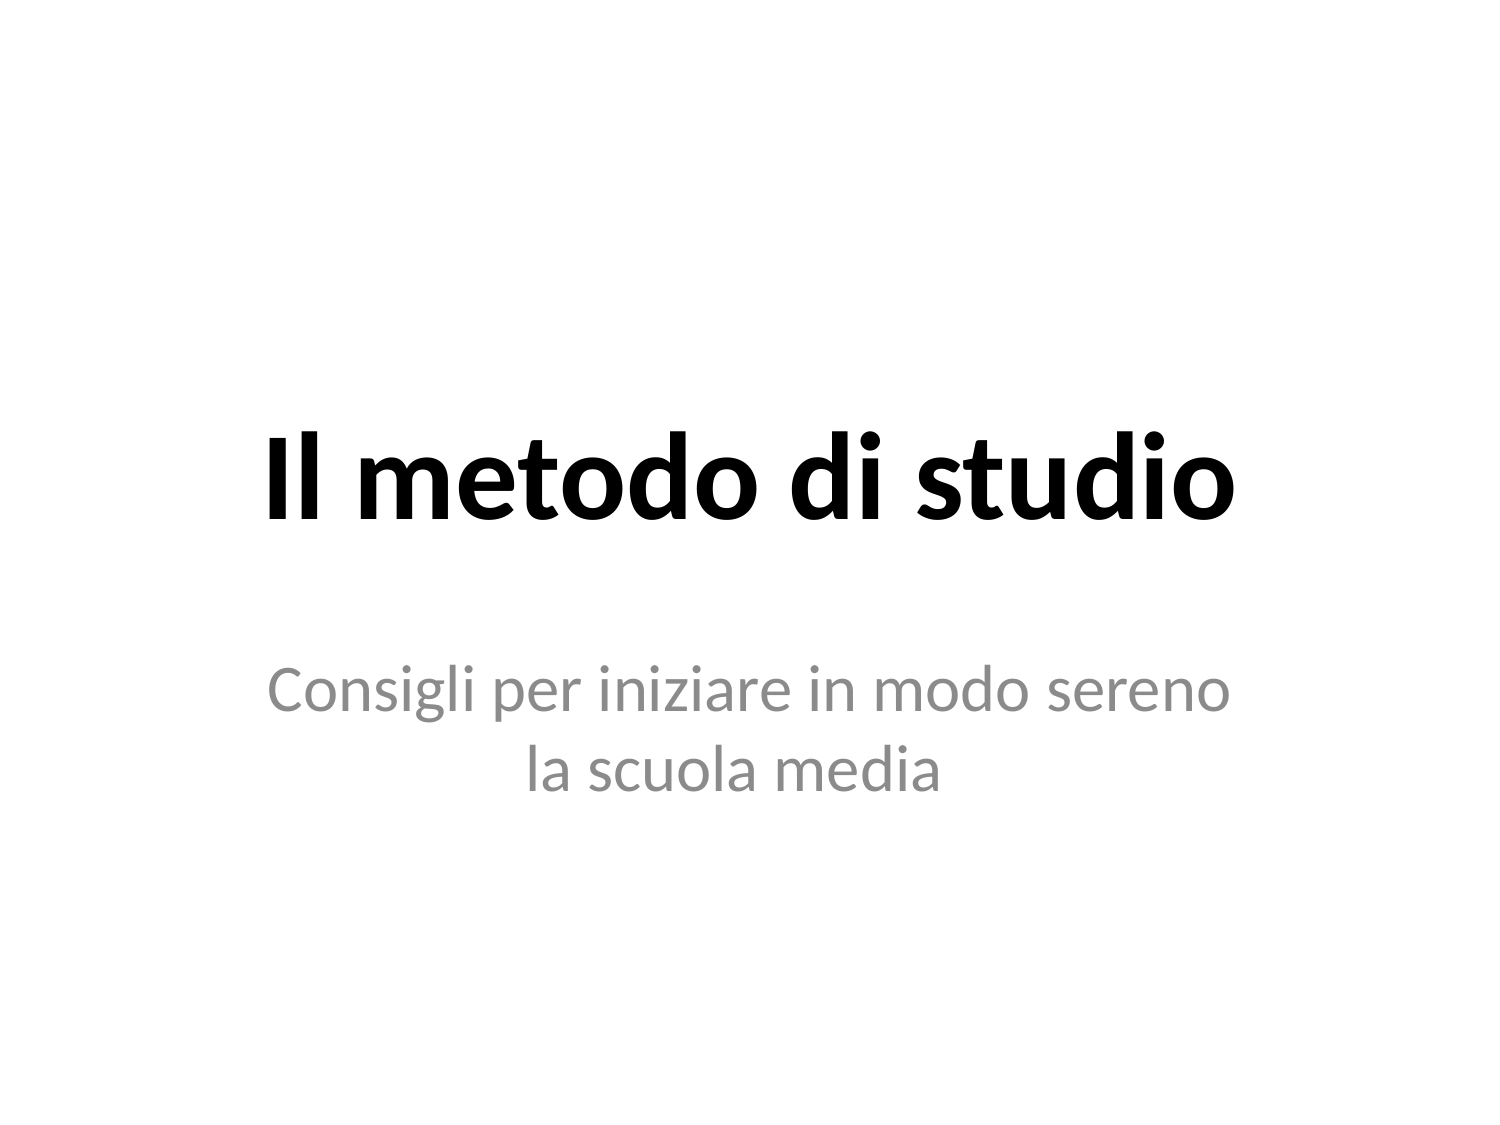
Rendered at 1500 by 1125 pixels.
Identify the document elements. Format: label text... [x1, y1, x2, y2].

title Il metodo di studio [112, 349, 1388, 591]
subtitle Consigli per iniziare in modo sereno la scuola media [225, 637, 1275, 925]
